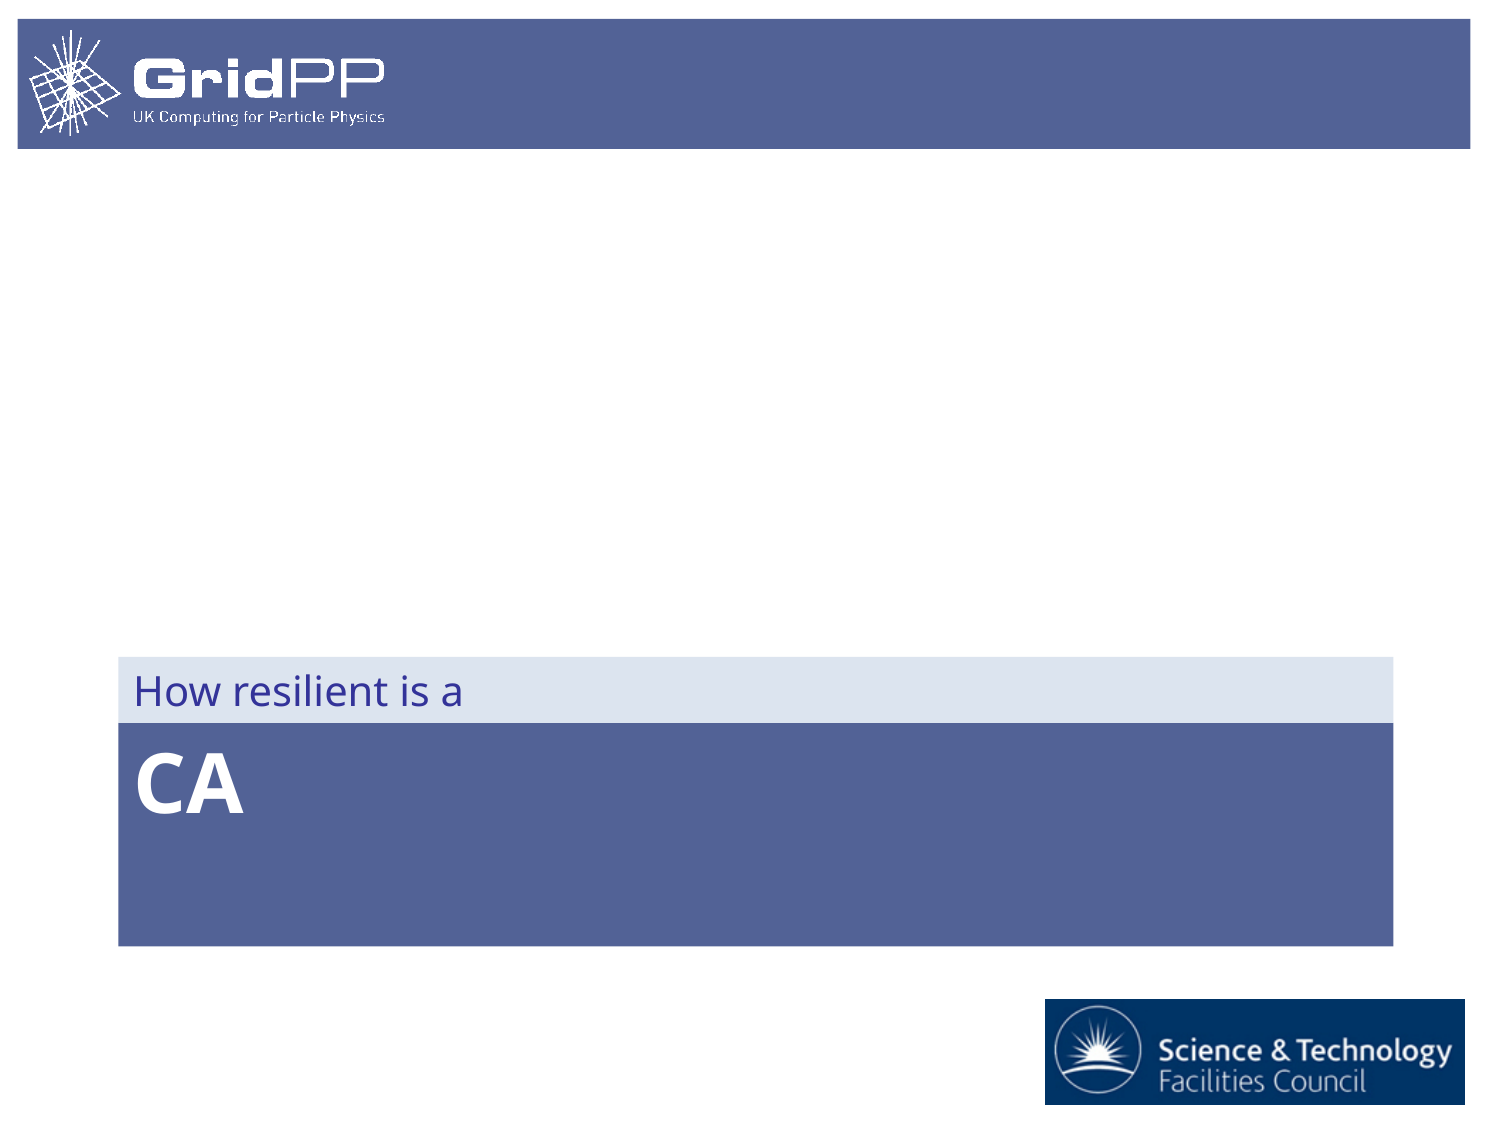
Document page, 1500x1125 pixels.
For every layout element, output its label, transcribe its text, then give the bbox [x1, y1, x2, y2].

list How resilient is a [118, 656, 1394, 724]
picture [1045, 999, 1465, 1105]
title CA [118, 724, 1394, 947]
picture [29, 30, 384, 136]
